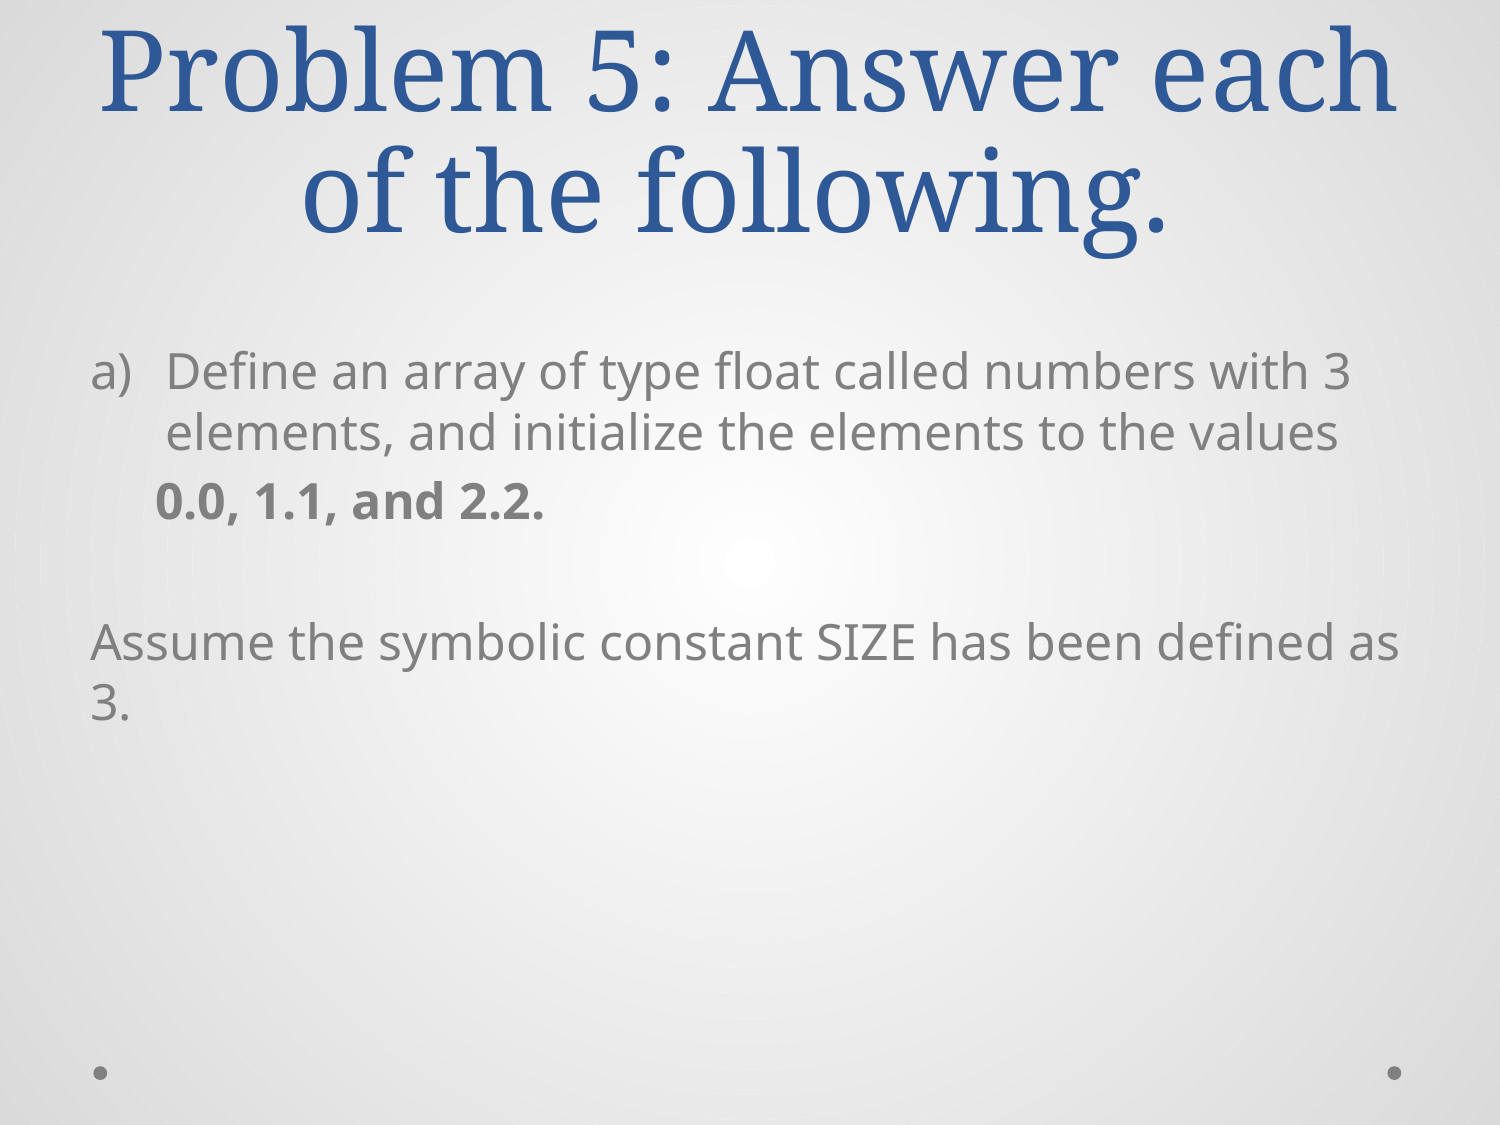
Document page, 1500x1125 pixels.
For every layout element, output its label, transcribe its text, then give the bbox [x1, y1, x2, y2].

list Define an array of type float called numbers with 3 elements, and initialize the elements to the values 0.0, 1.1, and 2.2. Assume the symbolic constant SIZE has been defined as 3. [75, 262, 1425, 1005]
title Problem 5: Answer each of the following. [75, 0, 1425, 262]
